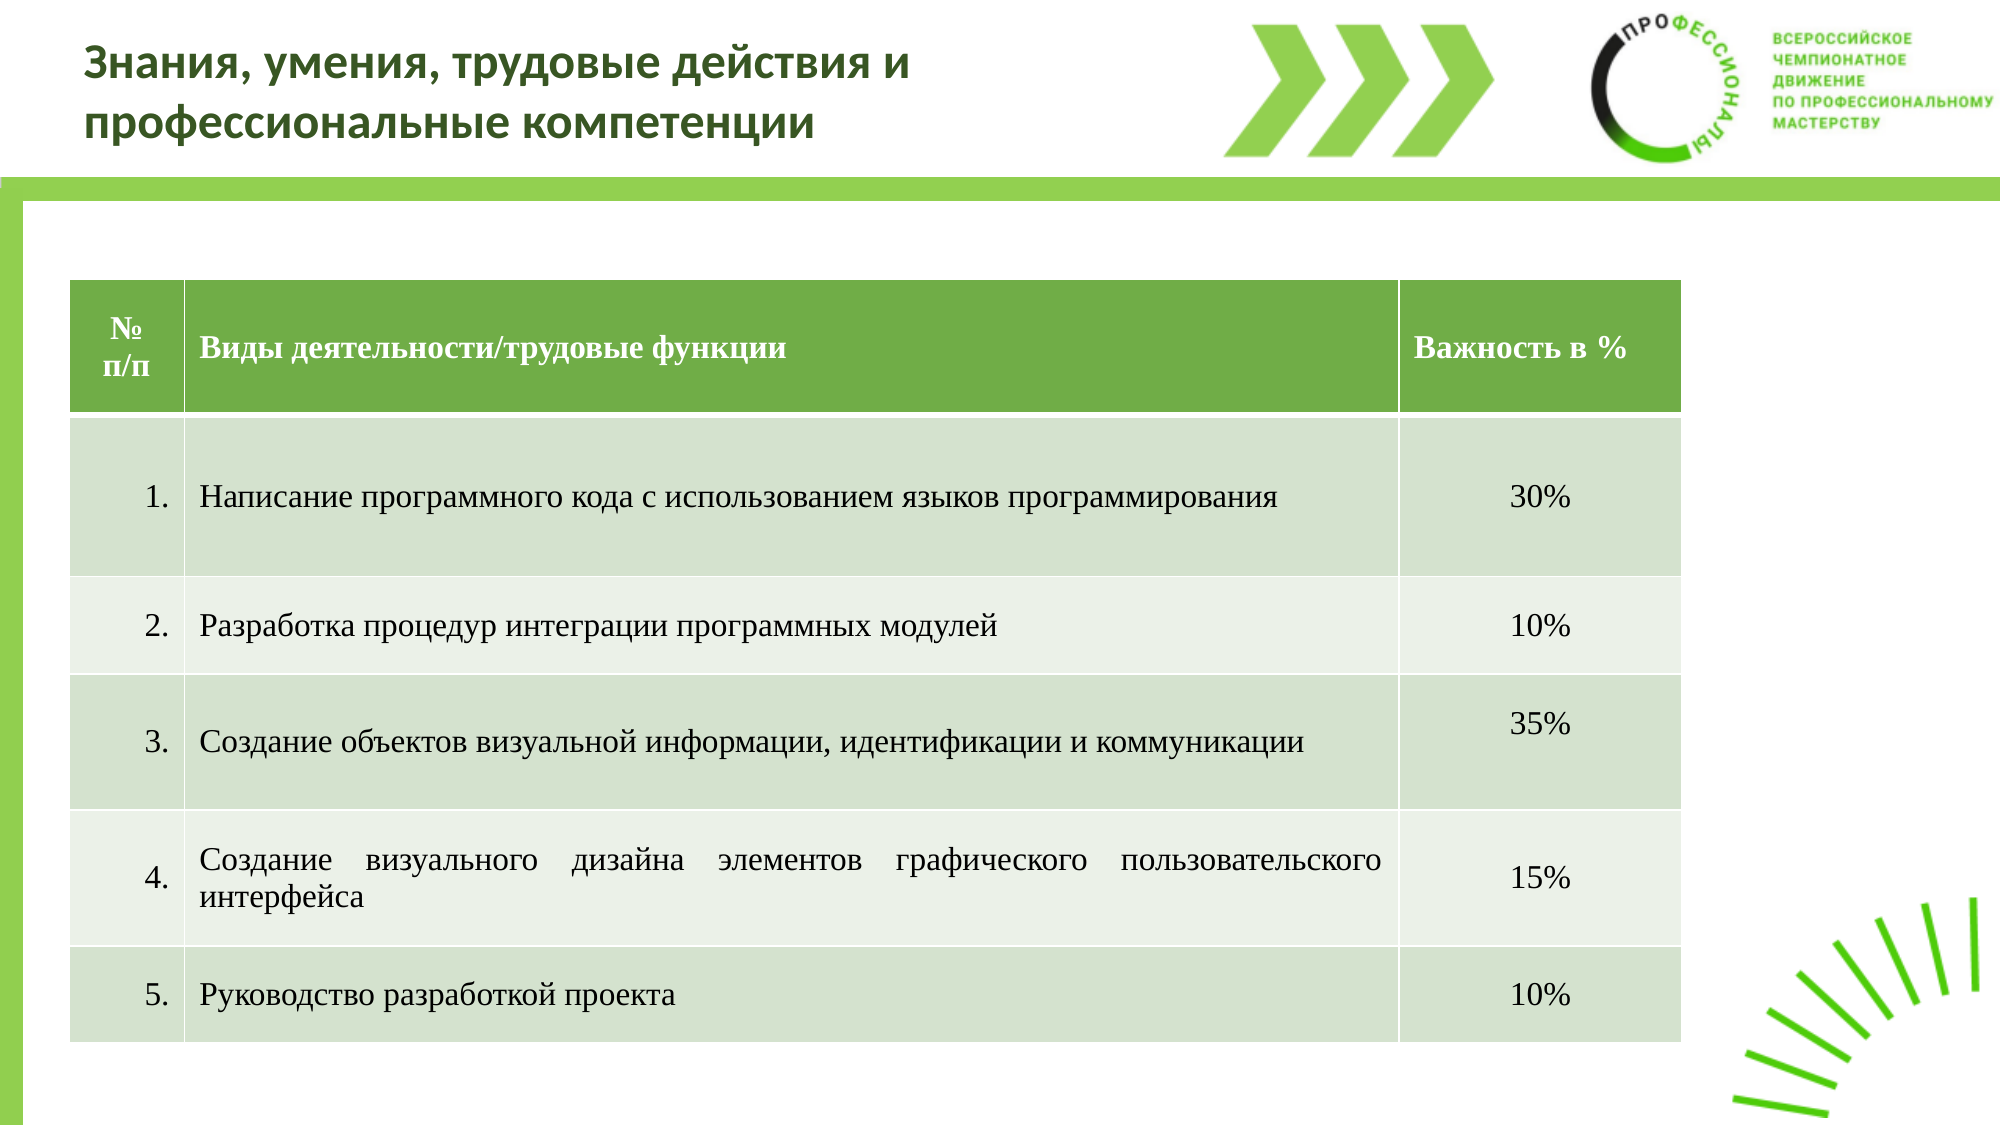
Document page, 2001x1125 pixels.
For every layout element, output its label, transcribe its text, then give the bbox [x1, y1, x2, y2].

table_header Виды деятельности/трудовые функции [185, 280, 1398, 412]
table_cell 30% [1400, 418, 1681, 576]
table_cell 4. [70, 811, 184, 945]
table_cell Создание объектов визуальной информации, идентификации и коммуникации [185, 675, 1398, 809]
table_header Важность в % [1400, 280, 1681, 412]
table_cell 10% [1400, 577, 1681, 673]
table_header № п/п [70, 280, 184, 412]
table_cell Руководство разработкой проекта [185, 947, 1398, 1042]
table_cell 2. [70, 577, 184, 673]
table_cell 3. [70, 675, 184, 809]
picture [1716, 893, 2000, 1118]
table_cell 1. [70, 418, 184, 576]
table_cell Написание программного кода с использованием языков программирования [185, 418, 1398, 576]
table_cell 15% [1400, 811, 1681, 945]
picture [0, 177, 2000, 1125]
text_box Знания, умения, трудовые действия и профессиональные компетенции [68, 22, 1125, 156]
table_cell 5. [70, 947, 184, 1042]
table_cell Создание визуального дизайна элементов графического пользовательского интерфейса [185, 811, 1398, 945]
table_cell Разработка процедур интеграции программных модулей [185, 577, 1398, 673]
table_cell 35% [1400, 675, 1681, 809]
table_cell 10% [1400, 947, 1681, 1042]
picture [1210, 11, 2000, 167]
